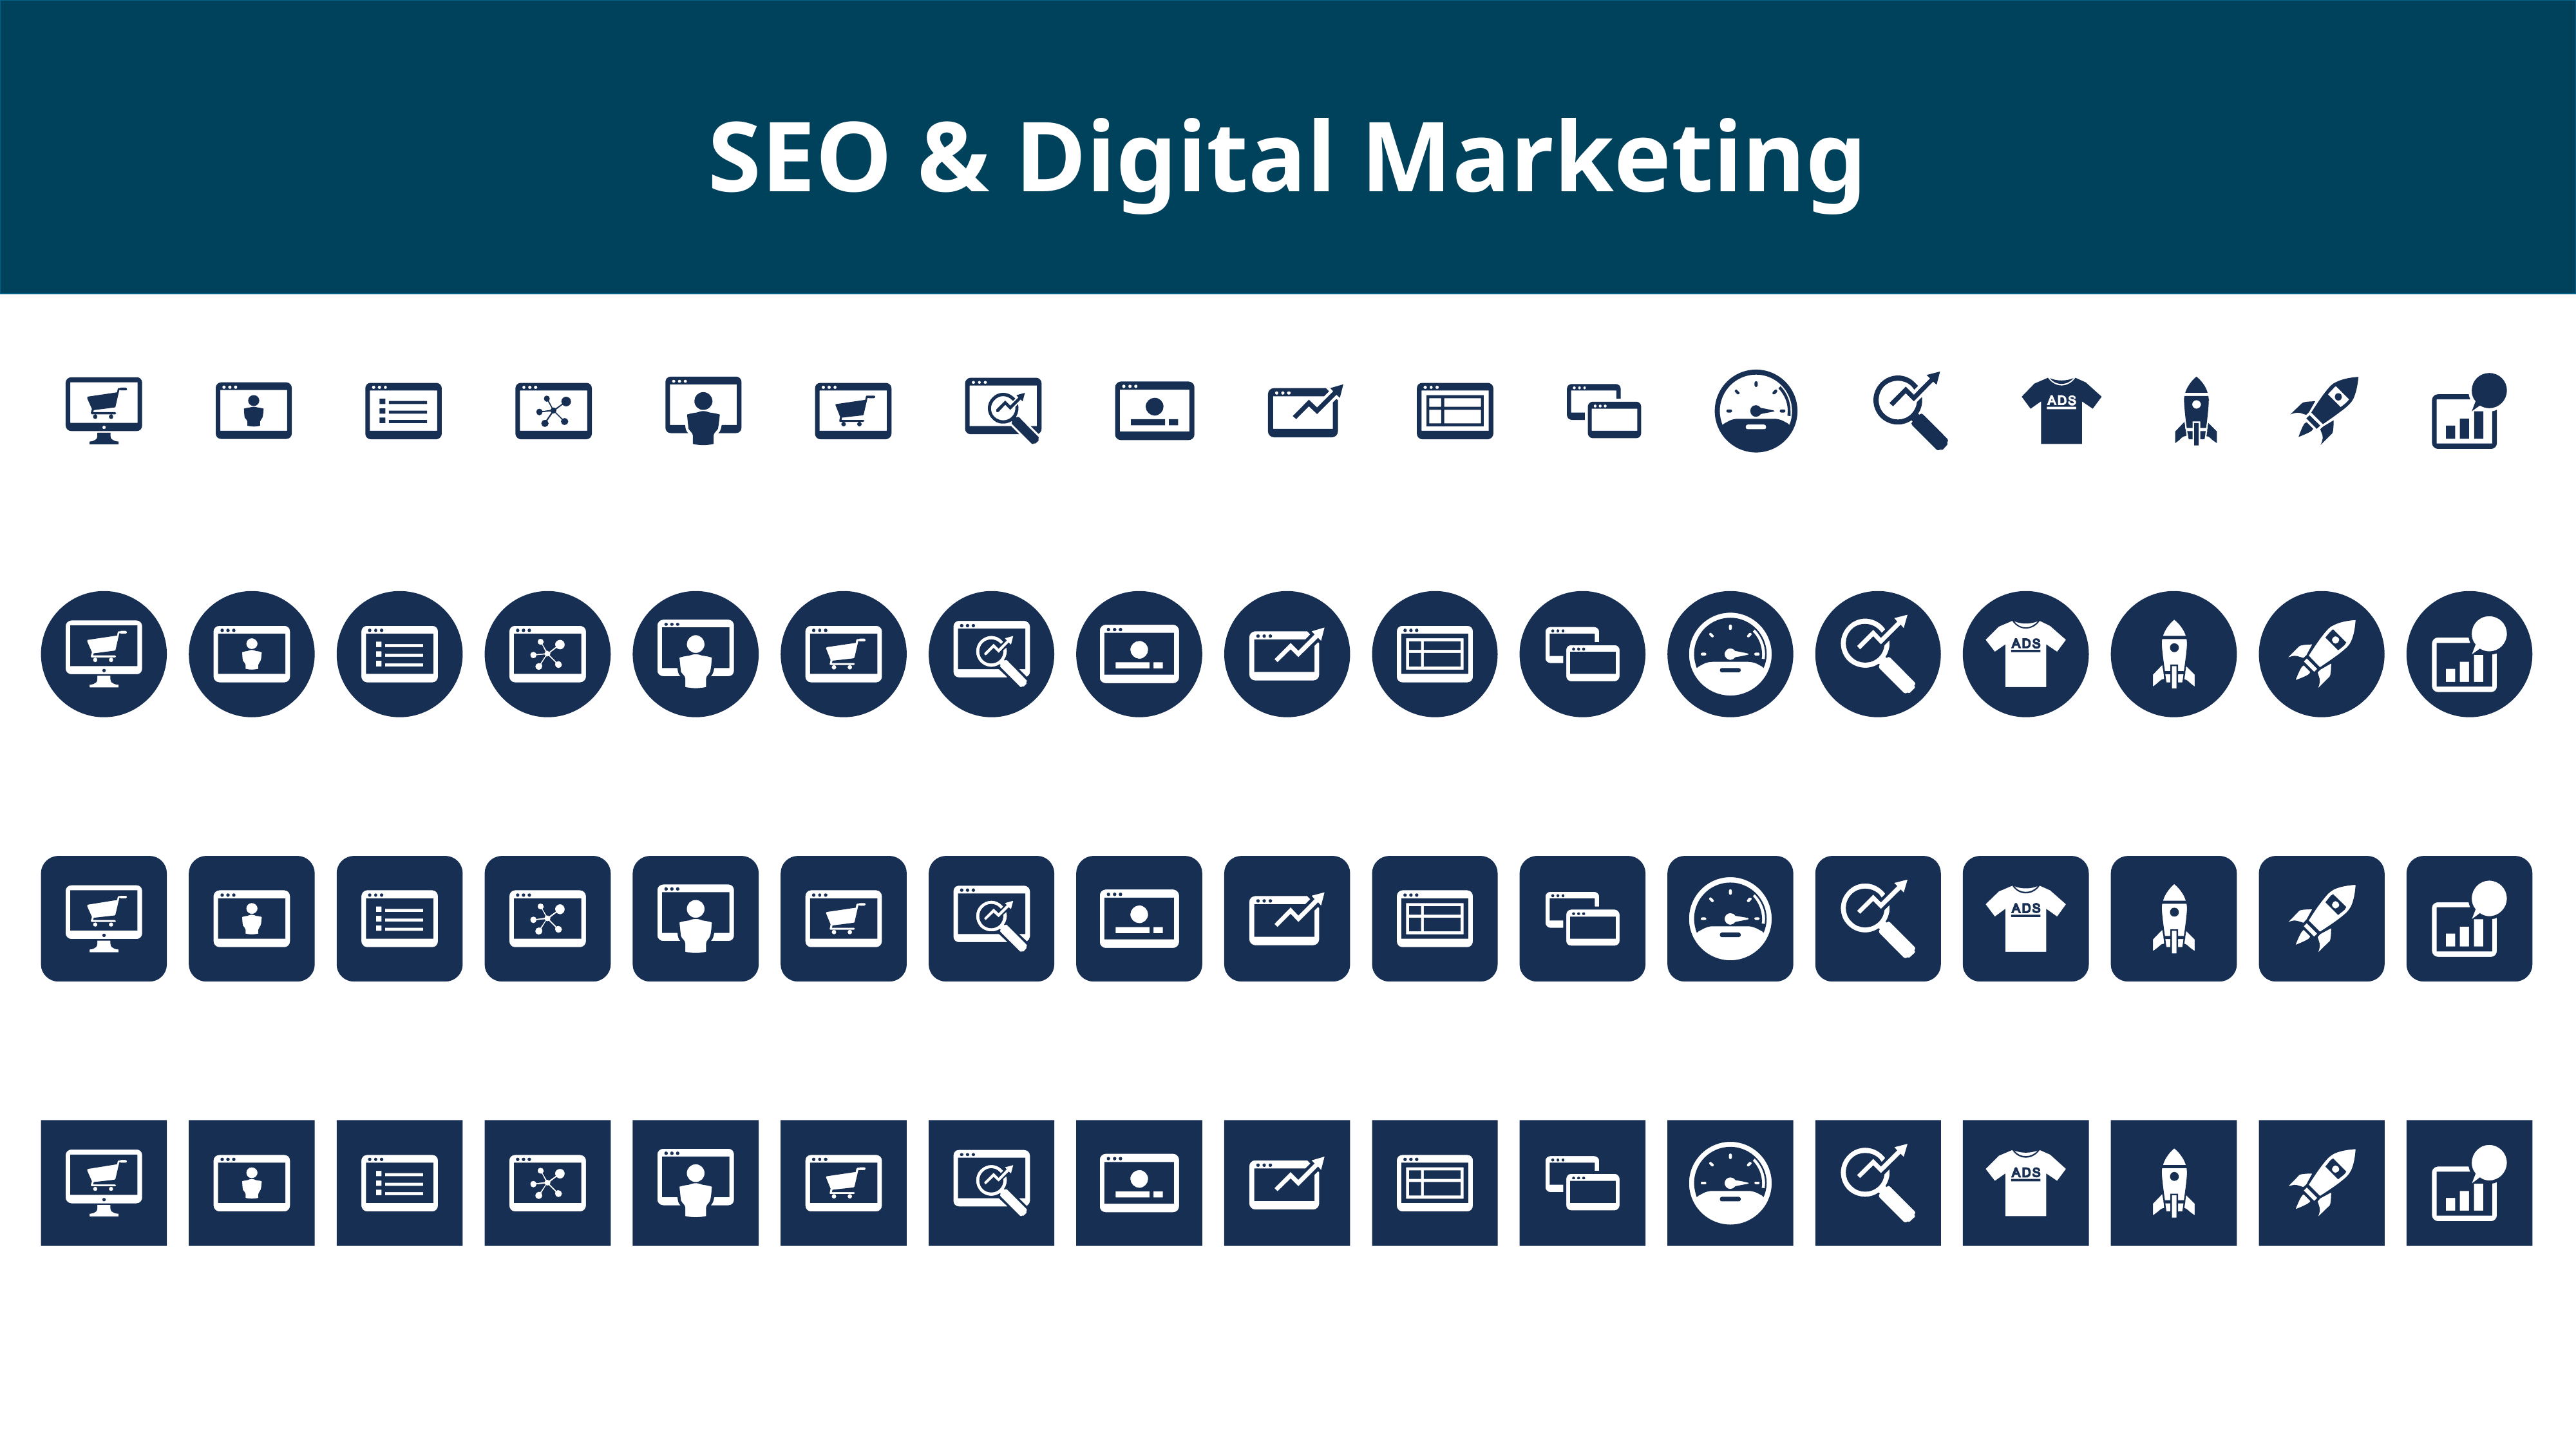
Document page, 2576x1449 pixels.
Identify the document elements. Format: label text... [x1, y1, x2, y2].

text_box [336, 1120, 463, 1246]
text_box [484, 856, 611, 982]
text_box [189, 1120, 315, 1246]
text_box [1267, 388, 1338, 438]
text_box [1815, 856, 1941, 982]
text_box [2406, 591, 2533, 717]
text_box [41, 1120, 167, 1246]
title SEO & Digital Marketing [223, 90, 2353, 215]
text_box [1962, 591, 2089, 717]
text_box [781, 1120, 907, 1246]
text_box [1372, 856, 1498, 982]
text_box [1714, 369, 1798, 453]
text_box [1667, 856, 1794, 982]
text_box [965, 377, 1042, 435]
text_box [1519, 1120, 1646, 1246]
text_box [1224, 856, 1350, 982]
text_box [2298, 422, 2313, 437]
text_box [1519, 591, 1646, 717]
text_box [1076, 591, 1202, 717]
text_box [2110, 591, 2237, 717]
text_box [2175, 422, 2187, 444]
text_box [1076, 1120, 1202, 1246]
text_box [2406, 856, 2533, 982]
text_box [815, 383, 892, 440]
text_box [1667, 1120, 1794, 1246]
text_box [929, 591, 1055, 717]
text_box [632, 1120, 759, 1246]
text_box [1519, 856, 1646, 982]
text_box [1567, 384, 1621, 421]
text_box [2290, 401, 2315, 415]
text_box [632, 856, 759, 982]
text_box [189, 856, 315, 982]
text_box [2110, 1120, 2237, 1246]
text_box [1815, 591, 1941, 717]
text_box [2187, 431, 2193, 440]
text_box [1417, 383, 1493, 440]
text_box [2206, 422, 2217, 444]
text_box [2259, 856, 2385, 982]
text_box [2185, 376, 2208, 393]
text_box [336, 856, 463, 982]
text_box [484, 1120, 611, 1246]
text_box [1667, 591, 1794, 717]
text_box [2311, 377, 2359, 424]
text_box [687, 411, 720, 446]
text_box [1293, 384, 1343, 419]
text_box [1873, 375, 1948, 451]
text_box [2259, 1120, 2385, 1246]
text_box [1372, 1120, 1498, 1246]
text_box [2320, 420, 2334, 446]
text_box [1224, 591, 1350, 717]
text_box [1587, 401, 1642, 439]
text_box [781, 591, 907, 717]
text_box [90, 432, 119, 444]
text_box [1076, 856, 1202, 982]
text_box [2306, 415, 2320, 429]
text_box [484, 591, 611, 717]
text_box [2406, 1120, 2533, 1246]
text_box [1115, 381, 1195, 440]
text_box [781, 856, 907, 982]
text_box [665, 376, 742, 433]
text_box [1372, 591, 1498, 717]
text_box [216, 382, 292, 439]
text_box [632, 591, 759, 717]
text_box [41, 591, 167, 717]
text_box [2472, 373, 2507, 439]
text_box [2259, 591, 2385, 717]
text_box [929, 856, 1055, 982]
text_box [1962, 856, 2089, 982]
text_box [2110, 856, 2237, 982]
text_box [929, 1120, 1055, 1246]
text_box [1889, 371, 1940, 406]
text_box [2022, 377, 2102, 444]
text_box [515, 383, 592, 440]
text_box [1815, 1120, 1941, 1246]
text_box [365, 383, 442, 440]
text_box [65, 377, 142, 431]
text_box [987, 392, 1039, 444]
text_box [336, 591, 463, 717]
text_box [2432, 394, 2497, 449]
text_box [41, 856, 167, 982]
text_box [1962, 1120, 2089, 1246]
text_box [189, 591, 315, 717]
text_box [2200, 431, 2206, 440]
text_box [1224, 1120, 1350, 1246]
text_box [2184, 395, 2210, 428]
text_box [2194, 422, 2199, 446]
